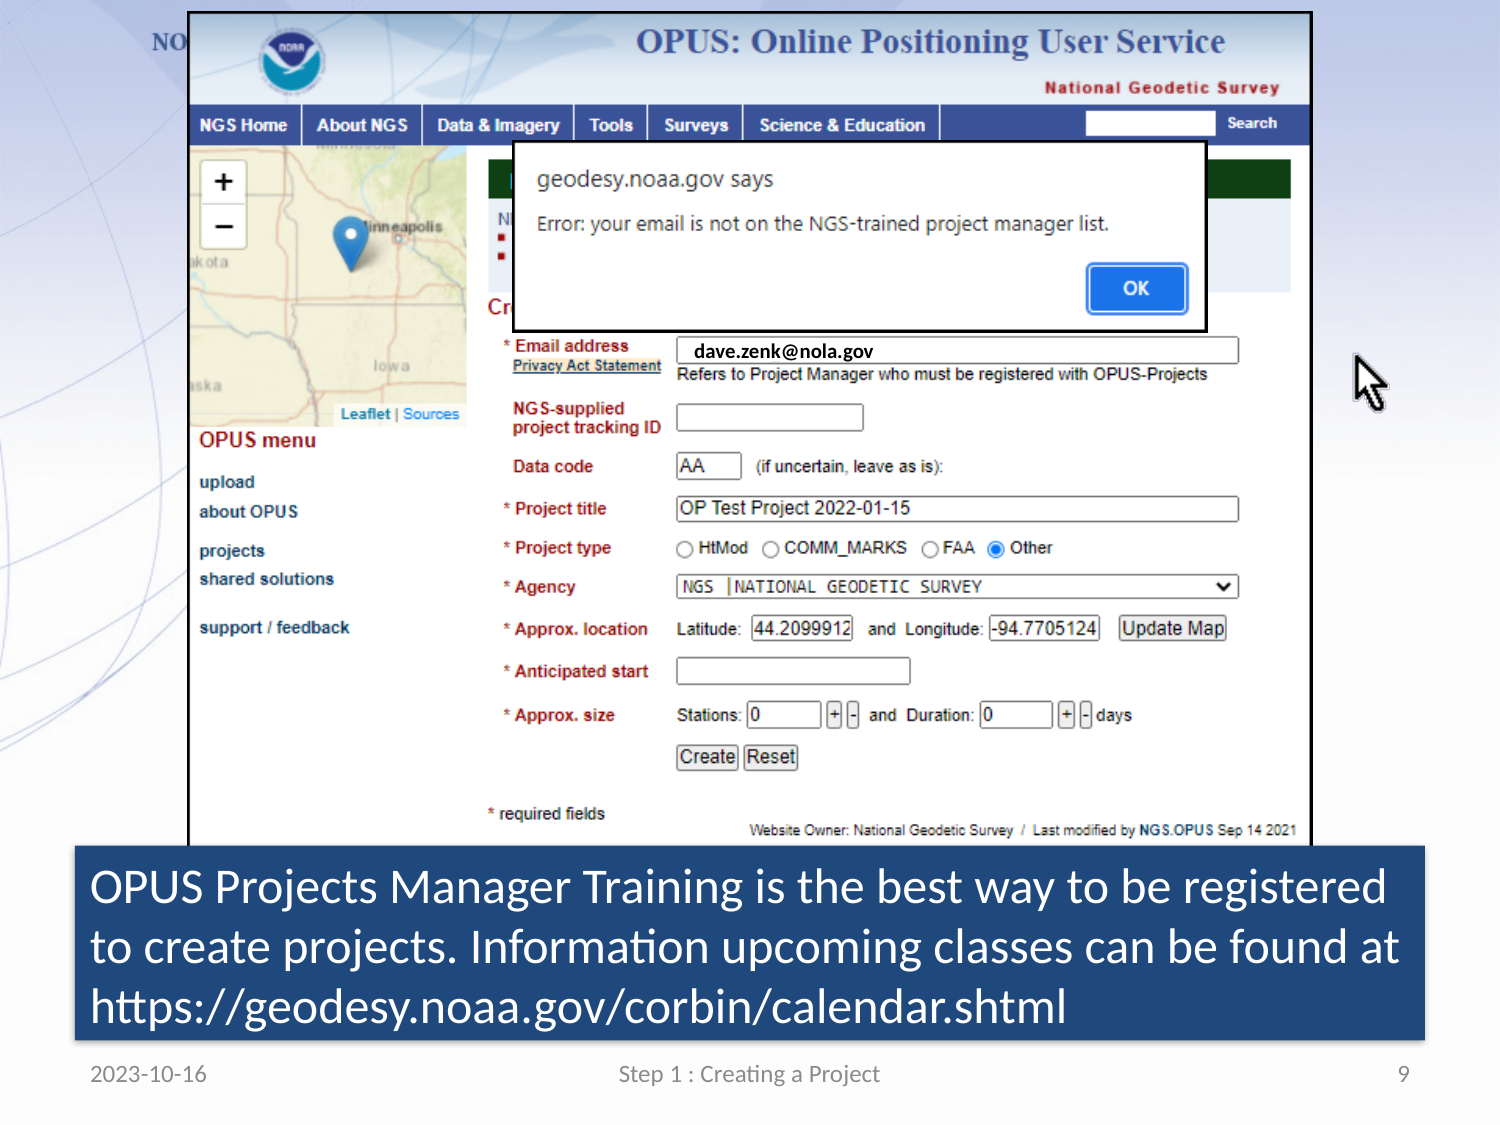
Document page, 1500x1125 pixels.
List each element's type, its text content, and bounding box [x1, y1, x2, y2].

picture [0, 0, 1500, 1125]
text_box OPUS Projects Manager Training is the best way to be registered to create projects. Information upcoming classes can be found at https://geodesy.noaa.gov/corbin/calendar.shtml [74, 845, 1425, 1041]
slide_number 9 [1074, 1047, 1425, 1103]
footer Step 1 : Creating a Project [512, 1048, 988, 1103]
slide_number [75, 1047, 425, 1103]
